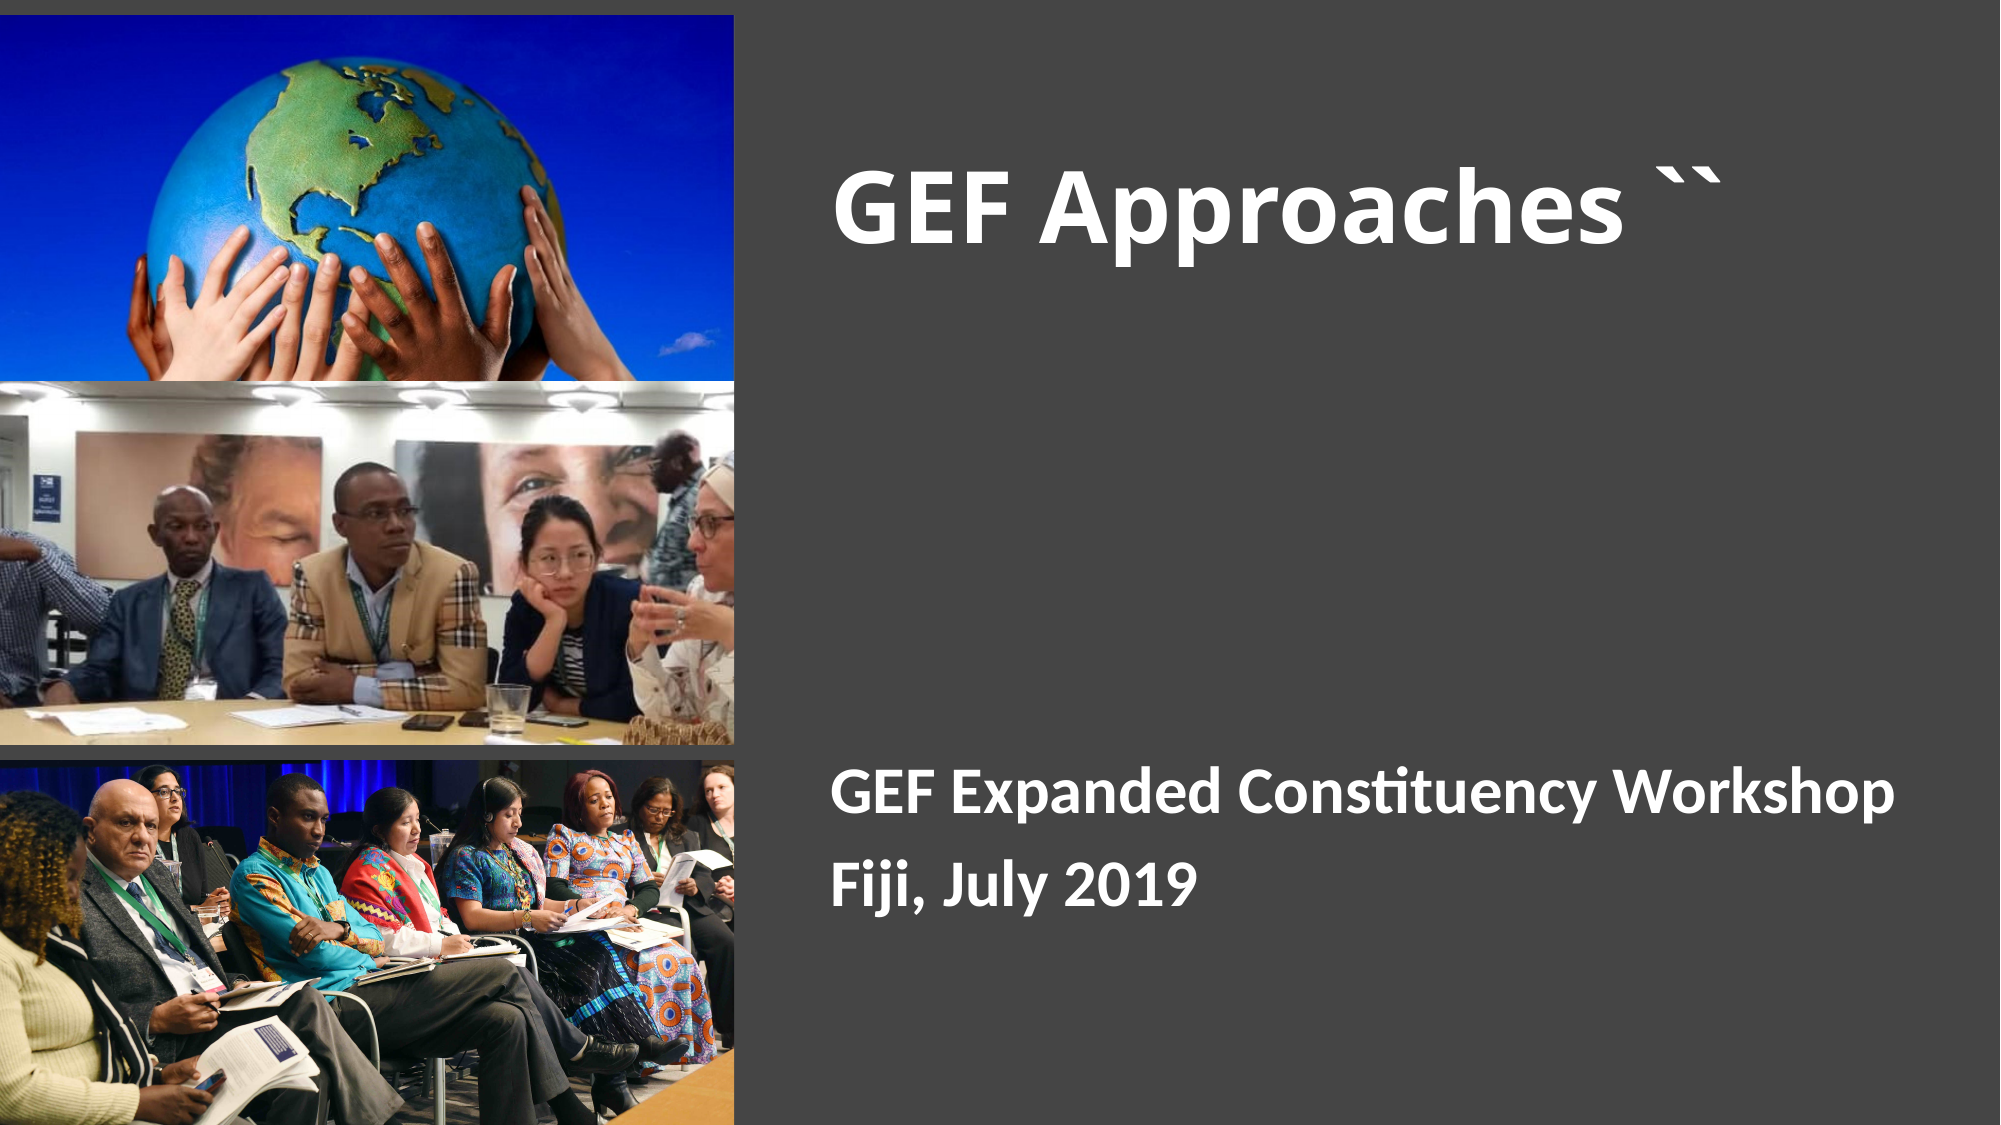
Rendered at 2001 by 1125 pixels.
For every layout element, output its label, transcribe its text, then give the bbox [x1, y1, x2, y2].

title GEF Approaches `` [815, 79, 1920, 344]
subtitle GEF Expanded Constituency Workshop Fiji, July 2019 [815, 348, 1920, 1013]
picture [0, 760, 735, 1125]
picture [0, 15, 735, 745]
